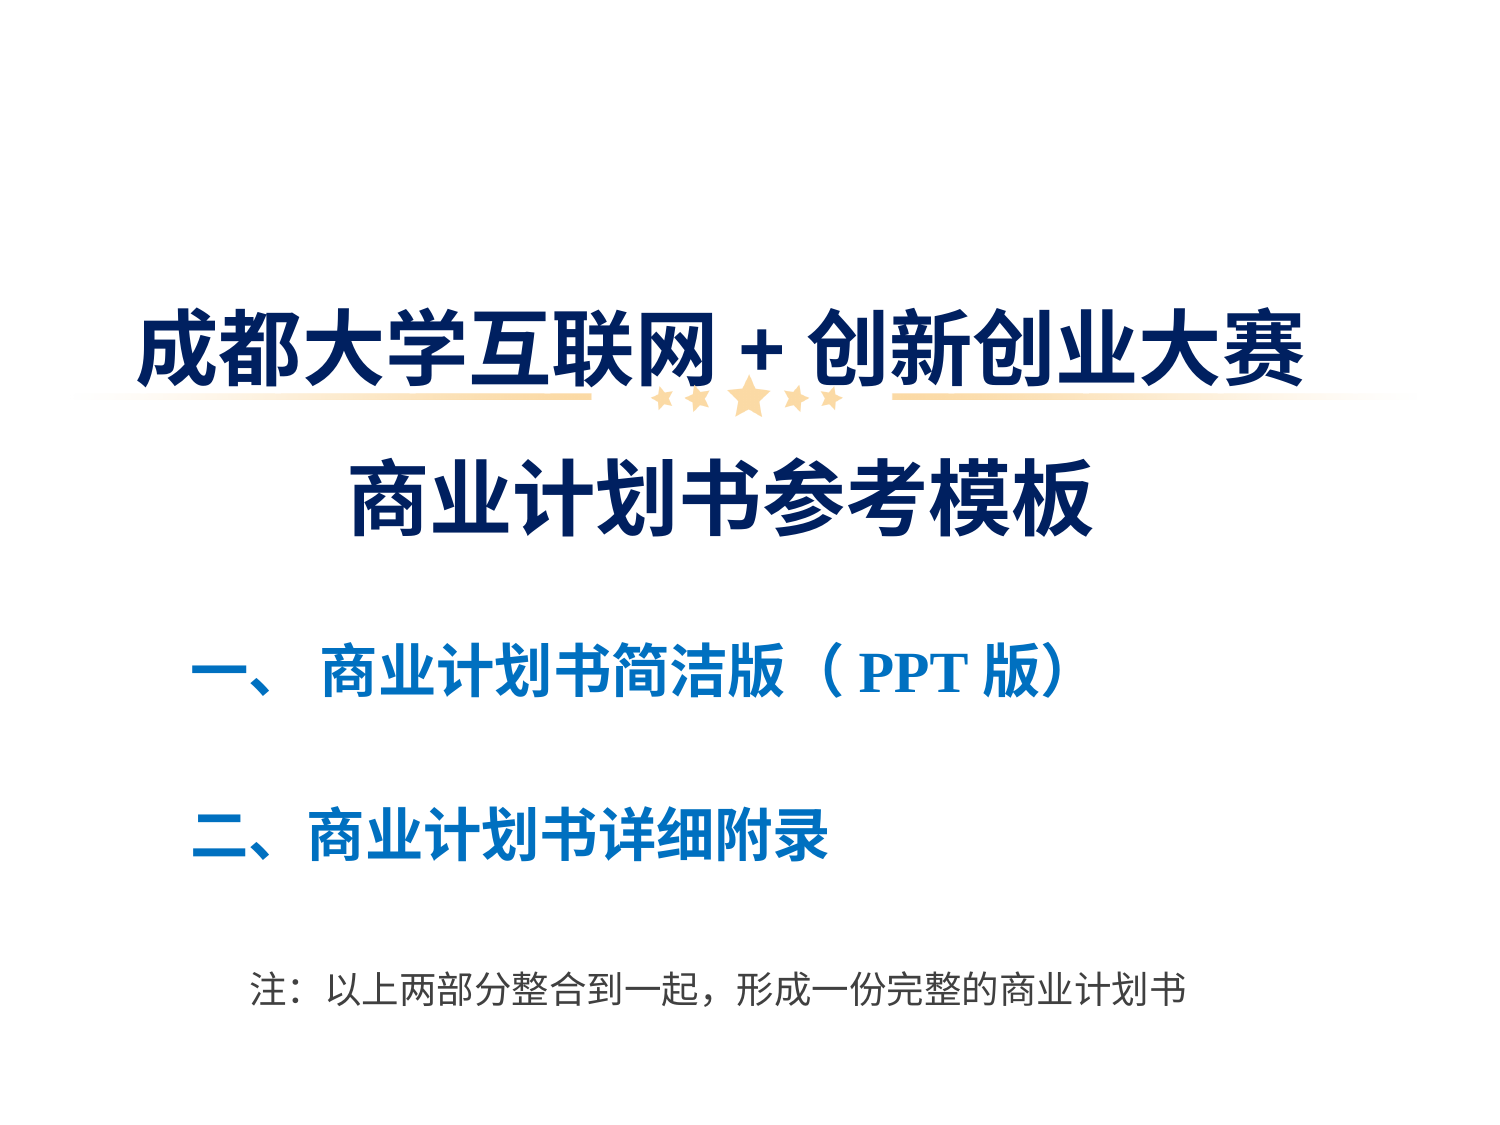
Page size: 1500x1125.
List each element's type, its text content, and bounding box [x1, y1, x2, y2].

text_box 注：以上两部分整合到一起，形成一份完整的商业计划书 [234, 958, 1219, 1019]
picture [70, 374, 1421, 417]
text_box 成都大学互联网+创新创业大赛 商业计划书参考模板 [81, 238, 1360, 373]
text_box 一、 商业计划书简洁版（PPT版） [175, 627, 1418, 712]
text_box 二、商业计划书详细附录 [175, 791, 1395, 876]
text_box 成都大学互联网+创新创业大赛 商业计划书参考模板 [81, 426, 1360, 554]
